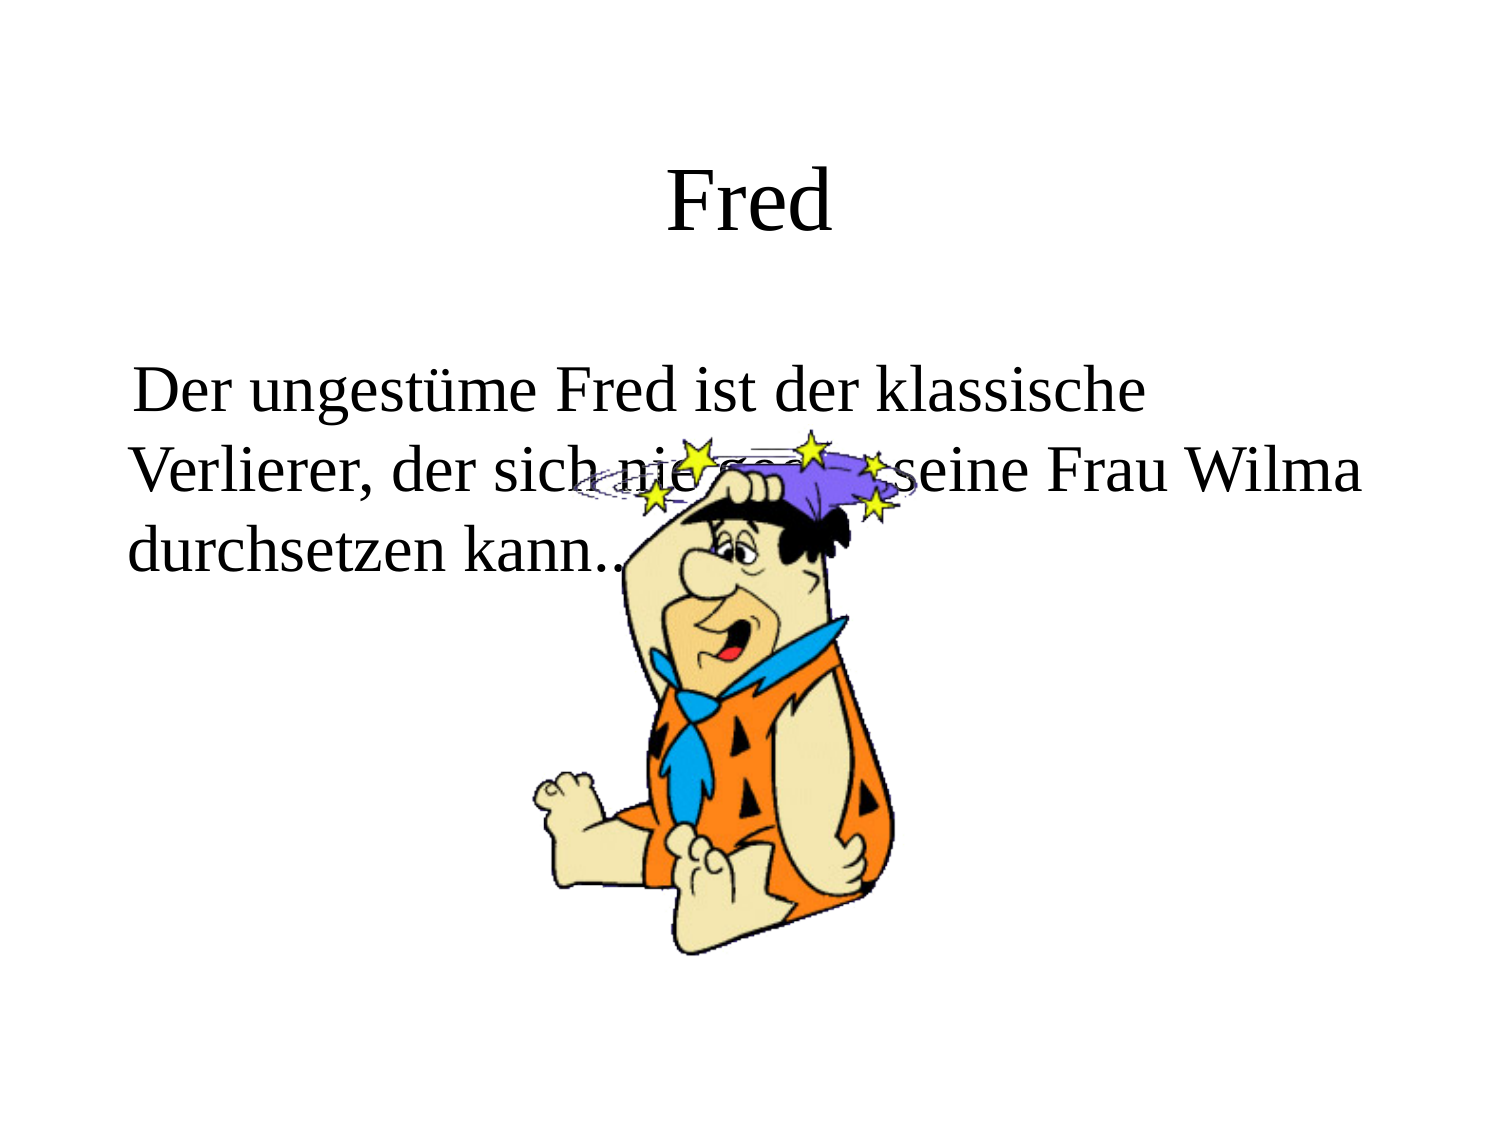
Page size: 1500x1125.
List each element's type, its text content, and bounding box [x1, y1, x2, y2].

title Fred [112, 99, 1388, 288]
list Der ungestüme Fred ist der klassische Verlierer, der sich nie gegen seine Frau Wilma durchsetzen kann... [112, 337, 1400, 1000]
picture [524, 424, 1000, 1001]
